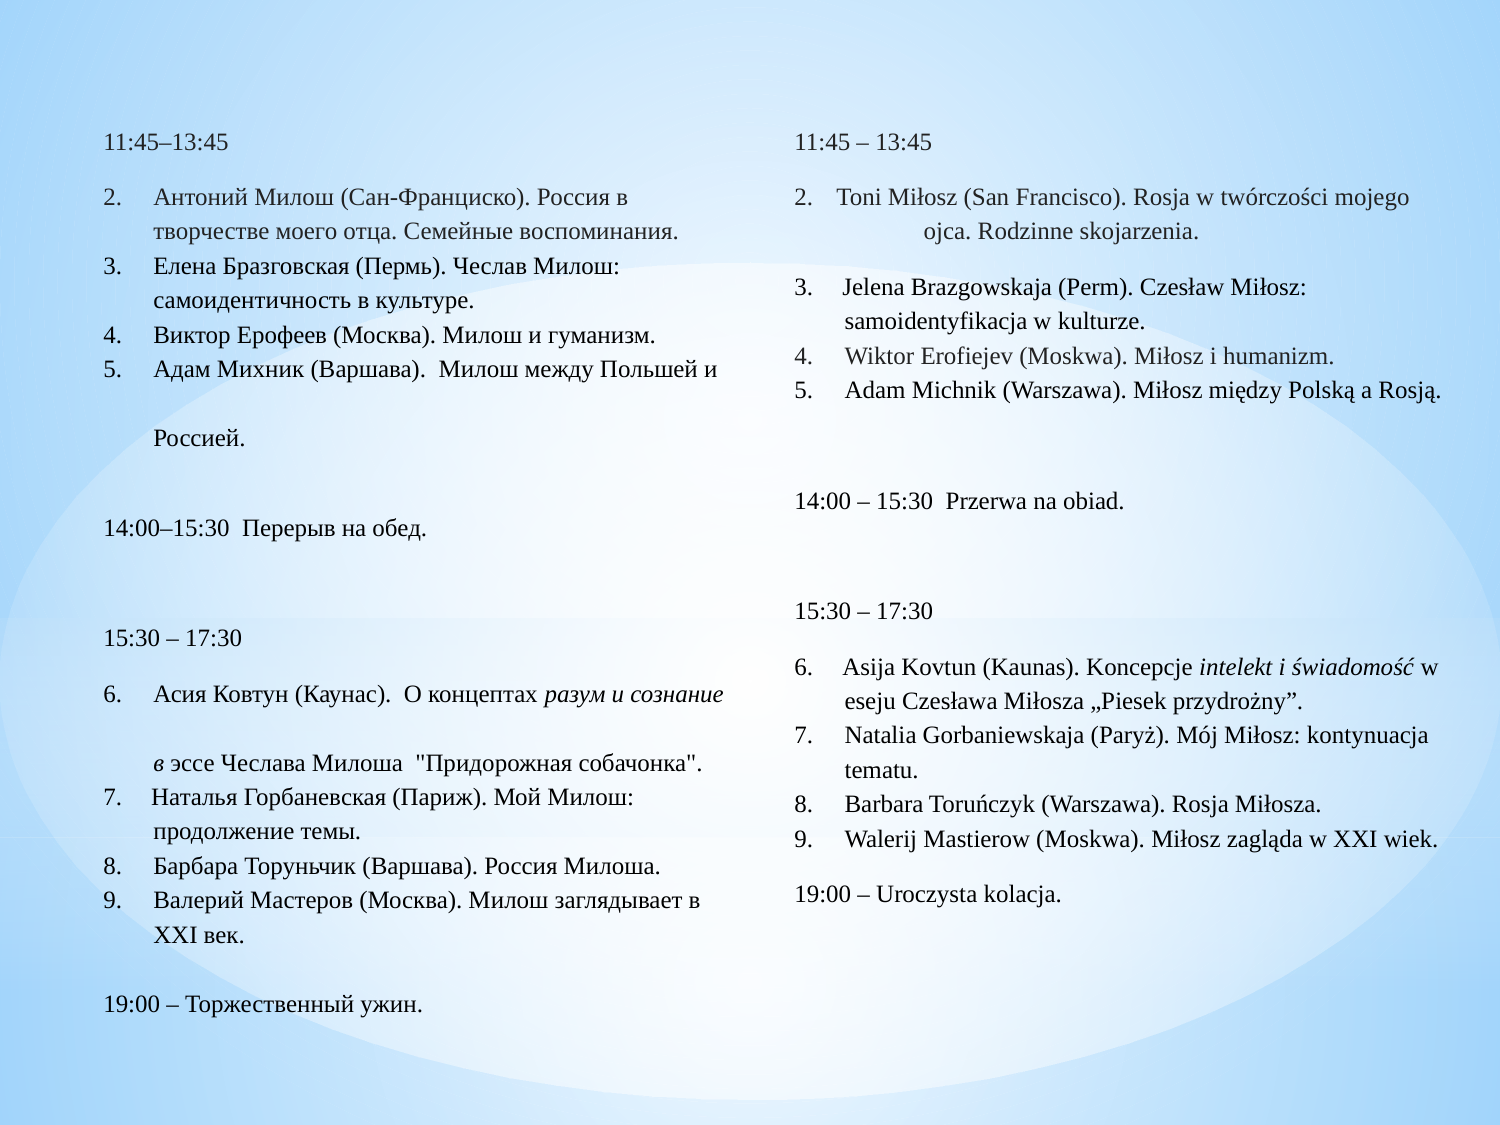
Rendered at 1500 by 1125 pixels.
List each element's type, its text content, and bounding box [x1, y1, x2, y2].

text_box 11:45–13:45 2. Антоний Милош (Сан-Франциско). Россия в творчестве моего отца. Семейные воспоминания. 3. Елена Бразговская (Пермь). Чеслав Милош: самоидентичность в культуре. 4. Виктор Ерофеев (Москва). Милош и гуманизм. 5. Адам Михник (Варшава). Милош между Польшей и Россией. 14:00–15:30 Перерыв на обед. 15:30 – 17:30 6. Асия Ковтун (Каунас). О концептах разум и сознание в эссе Чеслава Милоша "Придорожная собачонка". Наталья Горбаневская (Париж). Мой Милош: продолжение темы. 8. Барбара Торуньчик (Варшава). Россия Милоша. 9. Валерий Мастеров (Москва). Милош заглядывает в ХХI век. 19:00 – Торжественный ужин. [88, 113, 750, 1025]
text_box 11:45 – 13:45 Toni Miłosz (San Francisco). Rosja w twórczości mojego ojca. Rodzinne skojarzenia. Jelena Brazgowskaja (Perm). Czesław Miłosz: samoidentyfikacja w kulturze. 4. Wiktor Erofiejev (Moskwa). Miłosz i humanizm. 5. Adam Michnik (Warszawa). Miłosz między Polską a Rosją. 14:00 – 15:30 Przerwa na obiad. 15:30 – 17:30 Asija Kovtun (Kaunas). Koncepcje intelekt i świadomość w eseju Czesława Miłosza „Piesek przydrożny”. 7. Natalia Gorbaniewskaja (Paryż). Mój Miłosz: kontynuacja tematu. 8. Barbara Toruńczyk (Warszawa). Rosja Miłosza. 9. Walerij Mastierow (Moskwa). Miłosz zagląda w XXI wiek. 19:00 – Uroczystа kolacja. [779, 113, 1459, 915]
